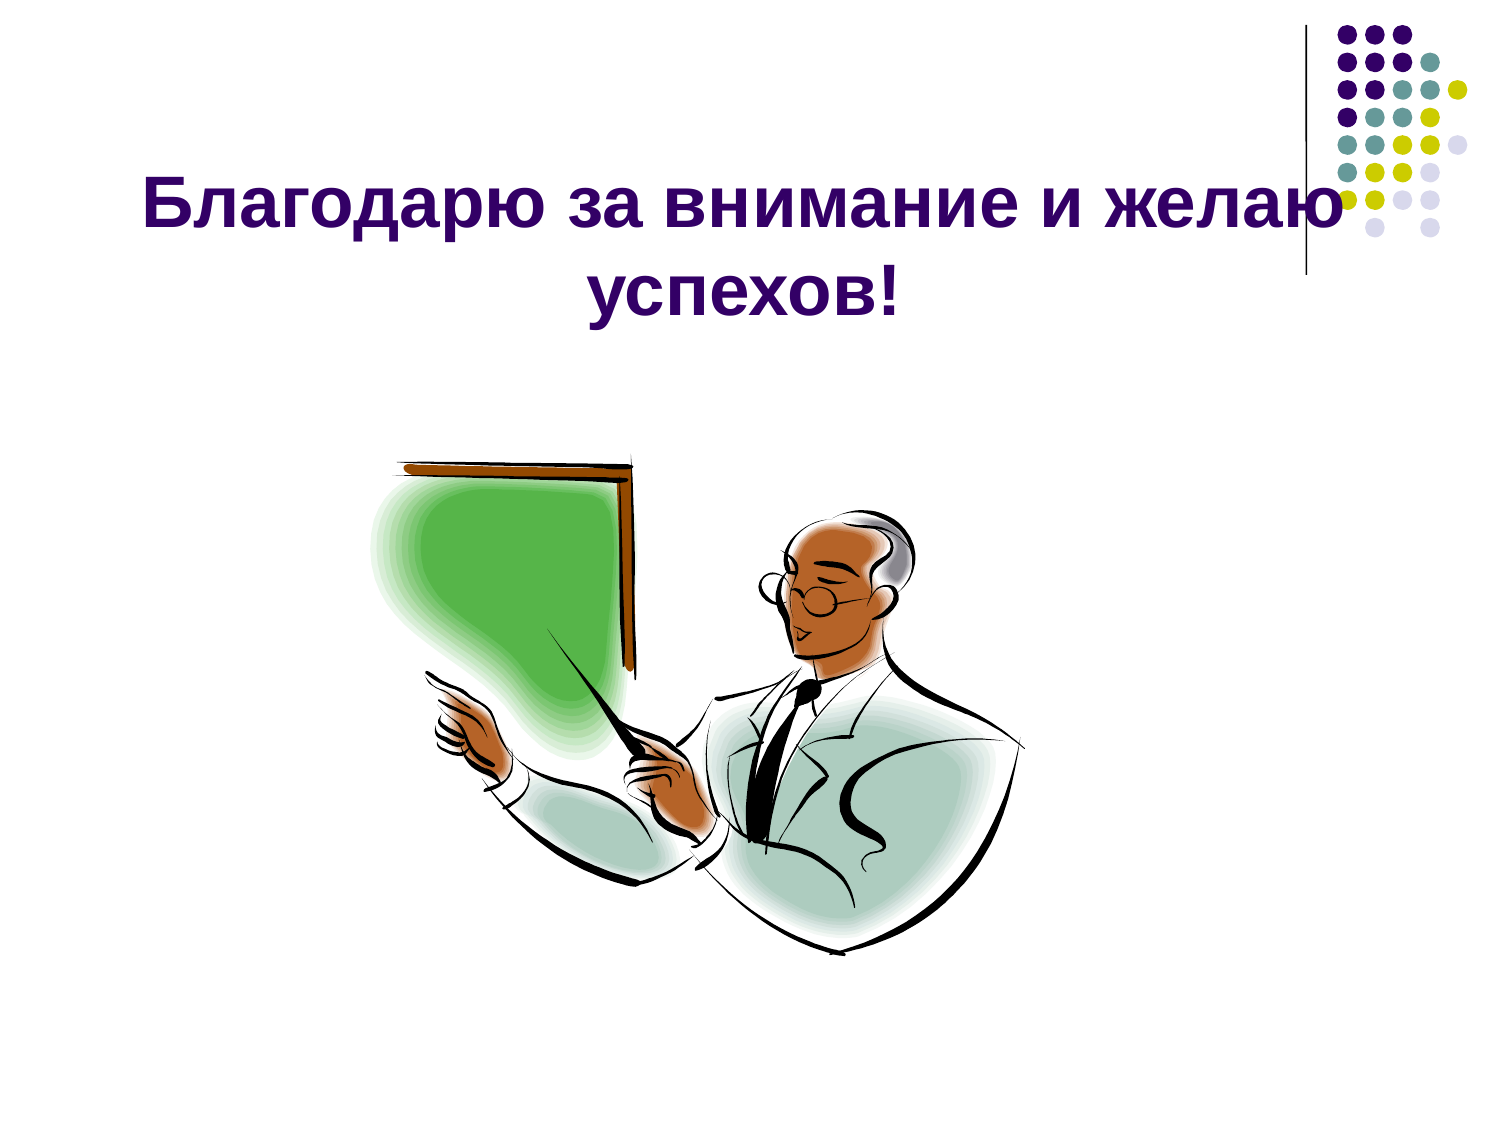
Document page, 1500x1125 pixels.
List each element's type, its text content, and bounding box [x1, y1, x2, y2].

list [361, 453, 1026, 957]
title Благодарю за внимание и желаю успехов! [62, 44, 1426, 338]
